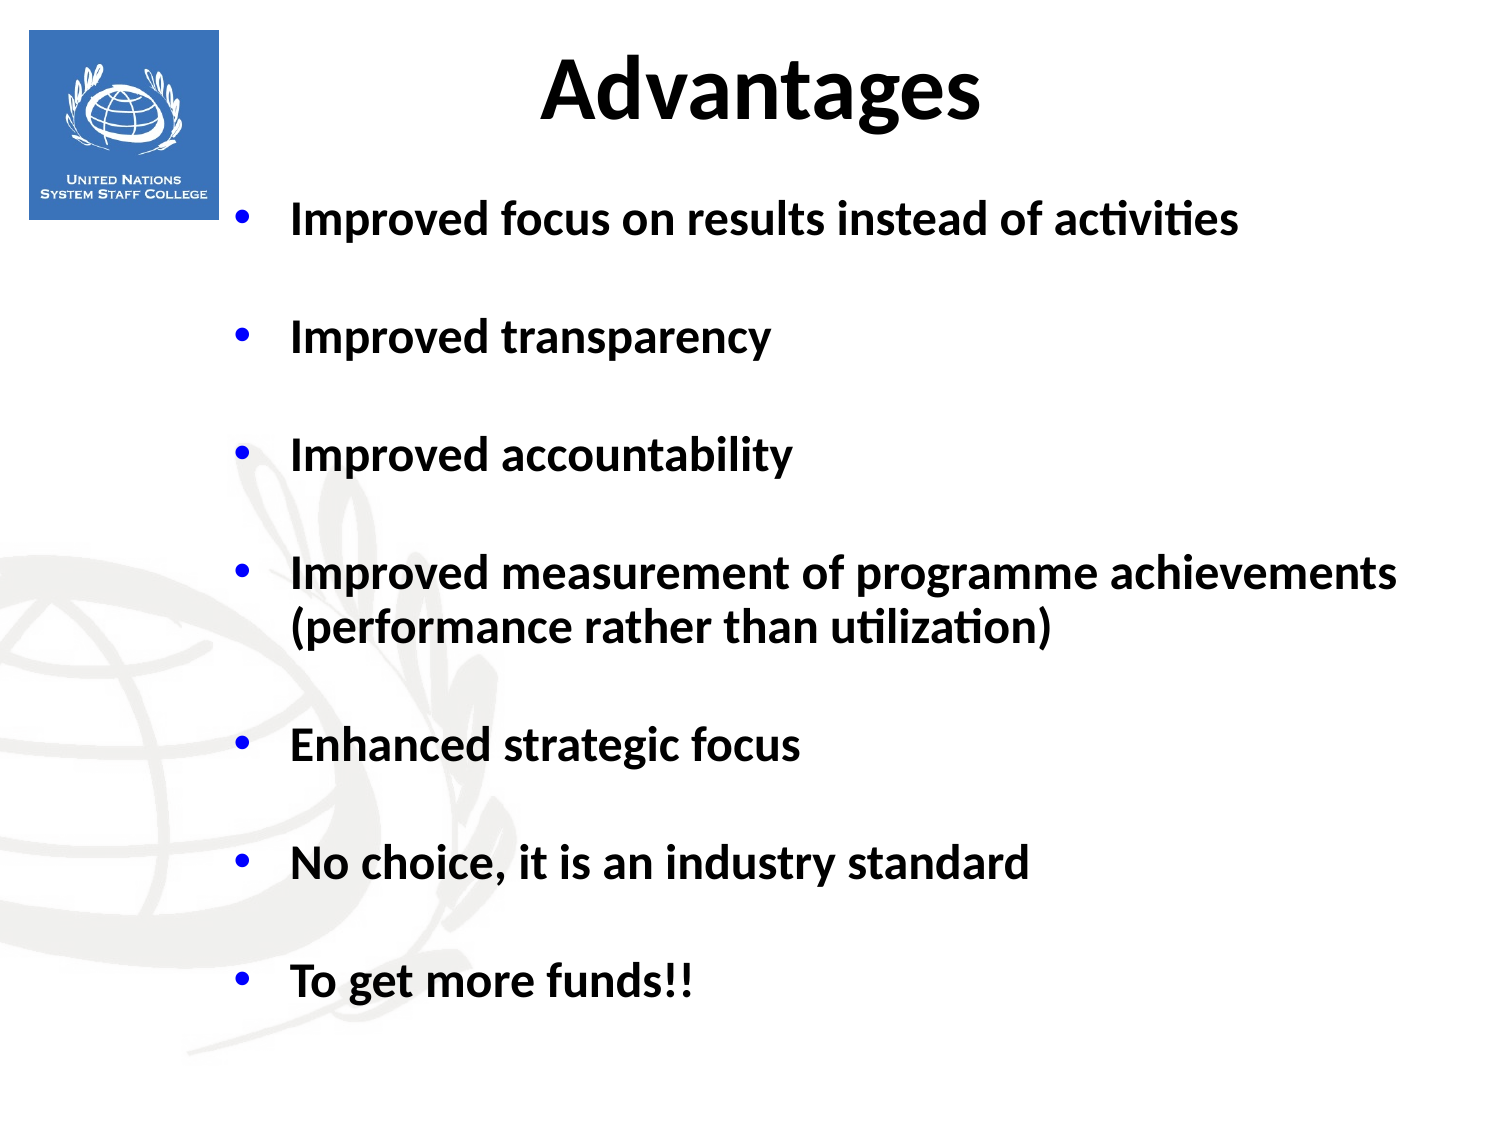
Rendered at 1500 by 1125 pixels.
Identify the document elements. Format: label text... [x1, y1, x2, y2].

picture [29, 30, 219, 220]
list Improved focus on results instead of activities Improved transparency Improved accountability Improved measurement of programme achievements (performance rather than utilization) Enhanced strategic focus No choice, it is an industry standard To get more funds!! [218, 184, 1448, 1095]
title Advantages [123, 30, 1400, 136]
